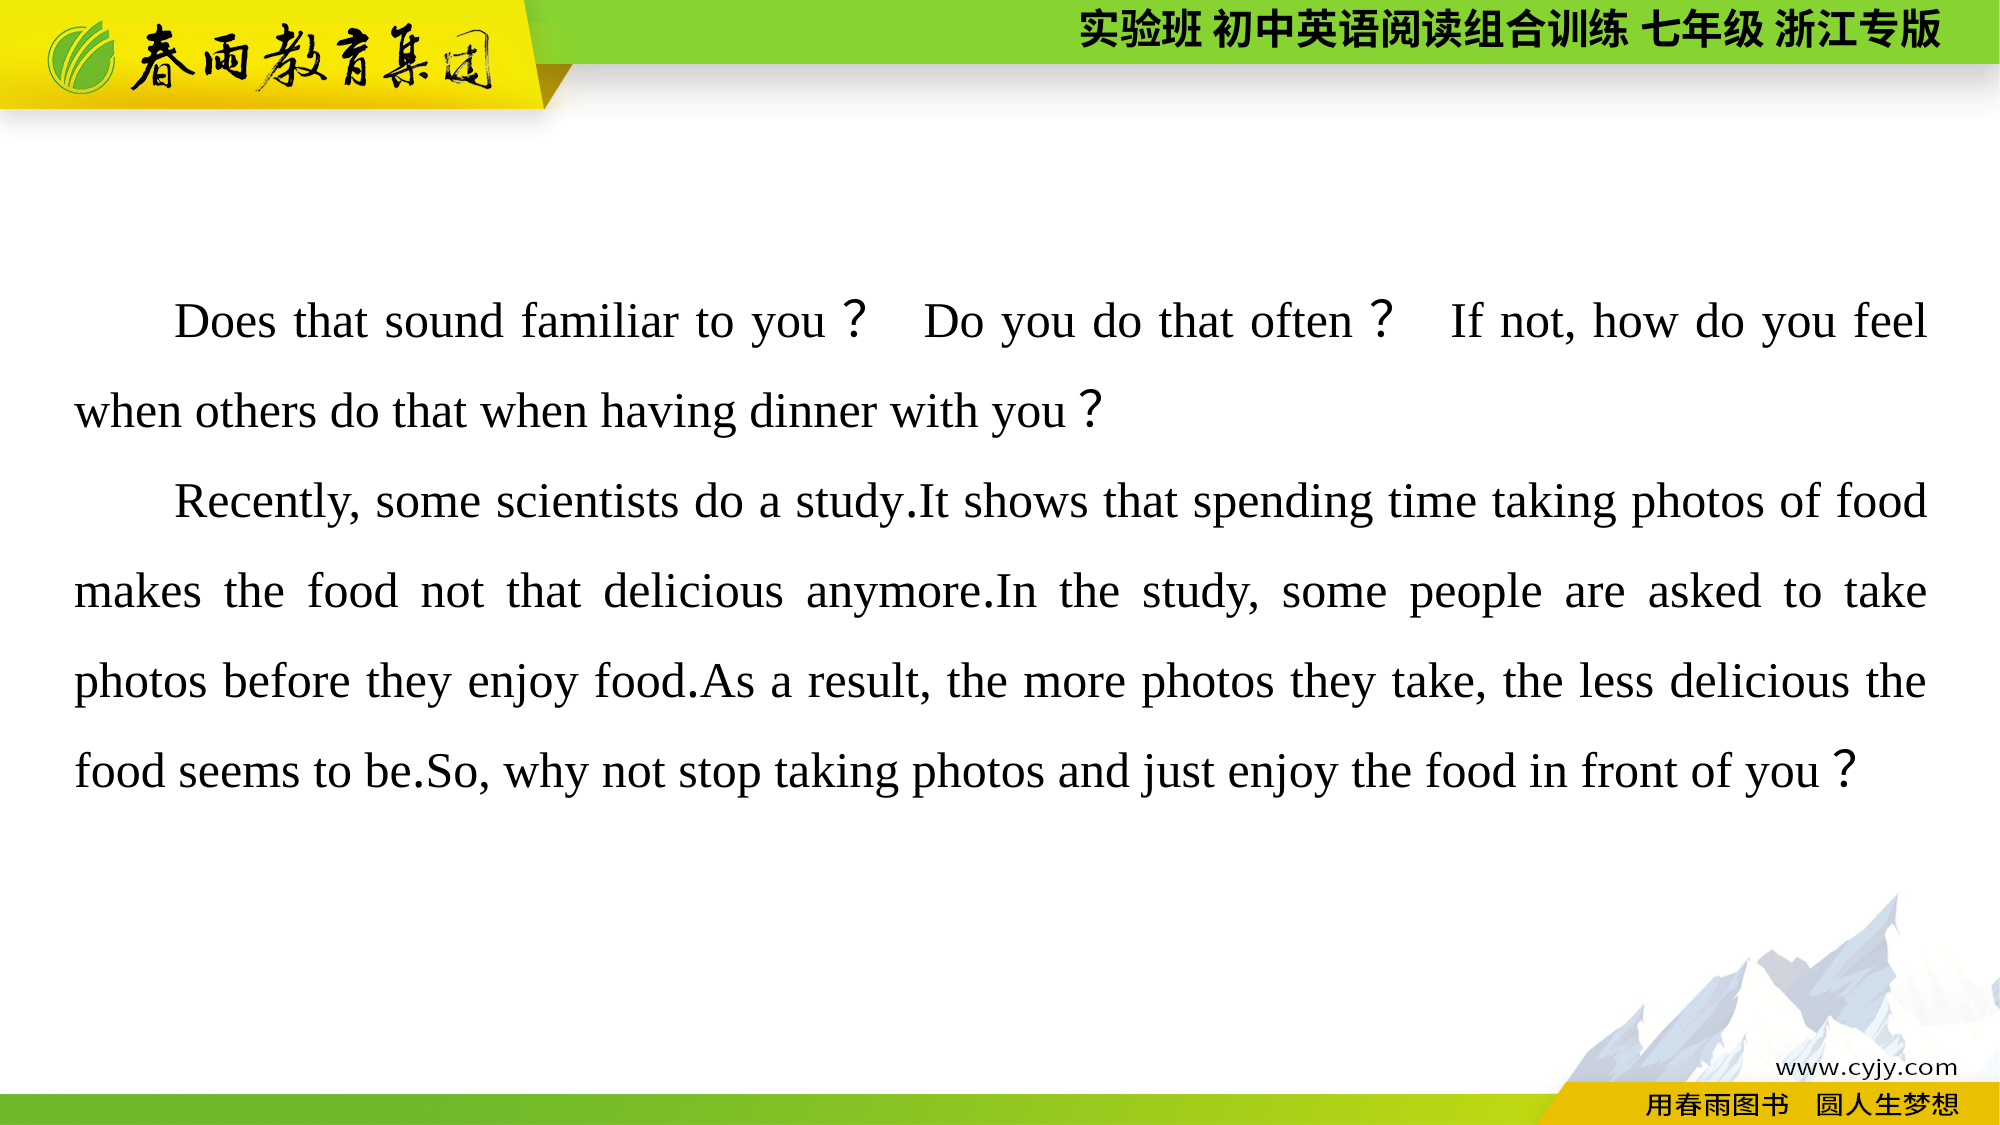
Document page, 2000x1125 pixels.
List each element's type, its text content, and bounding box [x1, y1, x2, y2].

picture [0, 0, 2000, 1125]
list Does that sound familiar to you？ Do you do that often？ If not, how do you feel when others do that when having dinner with you？ Recently, some scientists do a study.It shows that spending time taking photos of food makes the food not that delicious anymore.In the study, some people are asked to take photos before they enjoy food.As a result, the more photos they take, the less delicious the food seems to be.So, why not stop taking photos and just enjoy the food in front of you？ [59, 250, 1944, 811]
